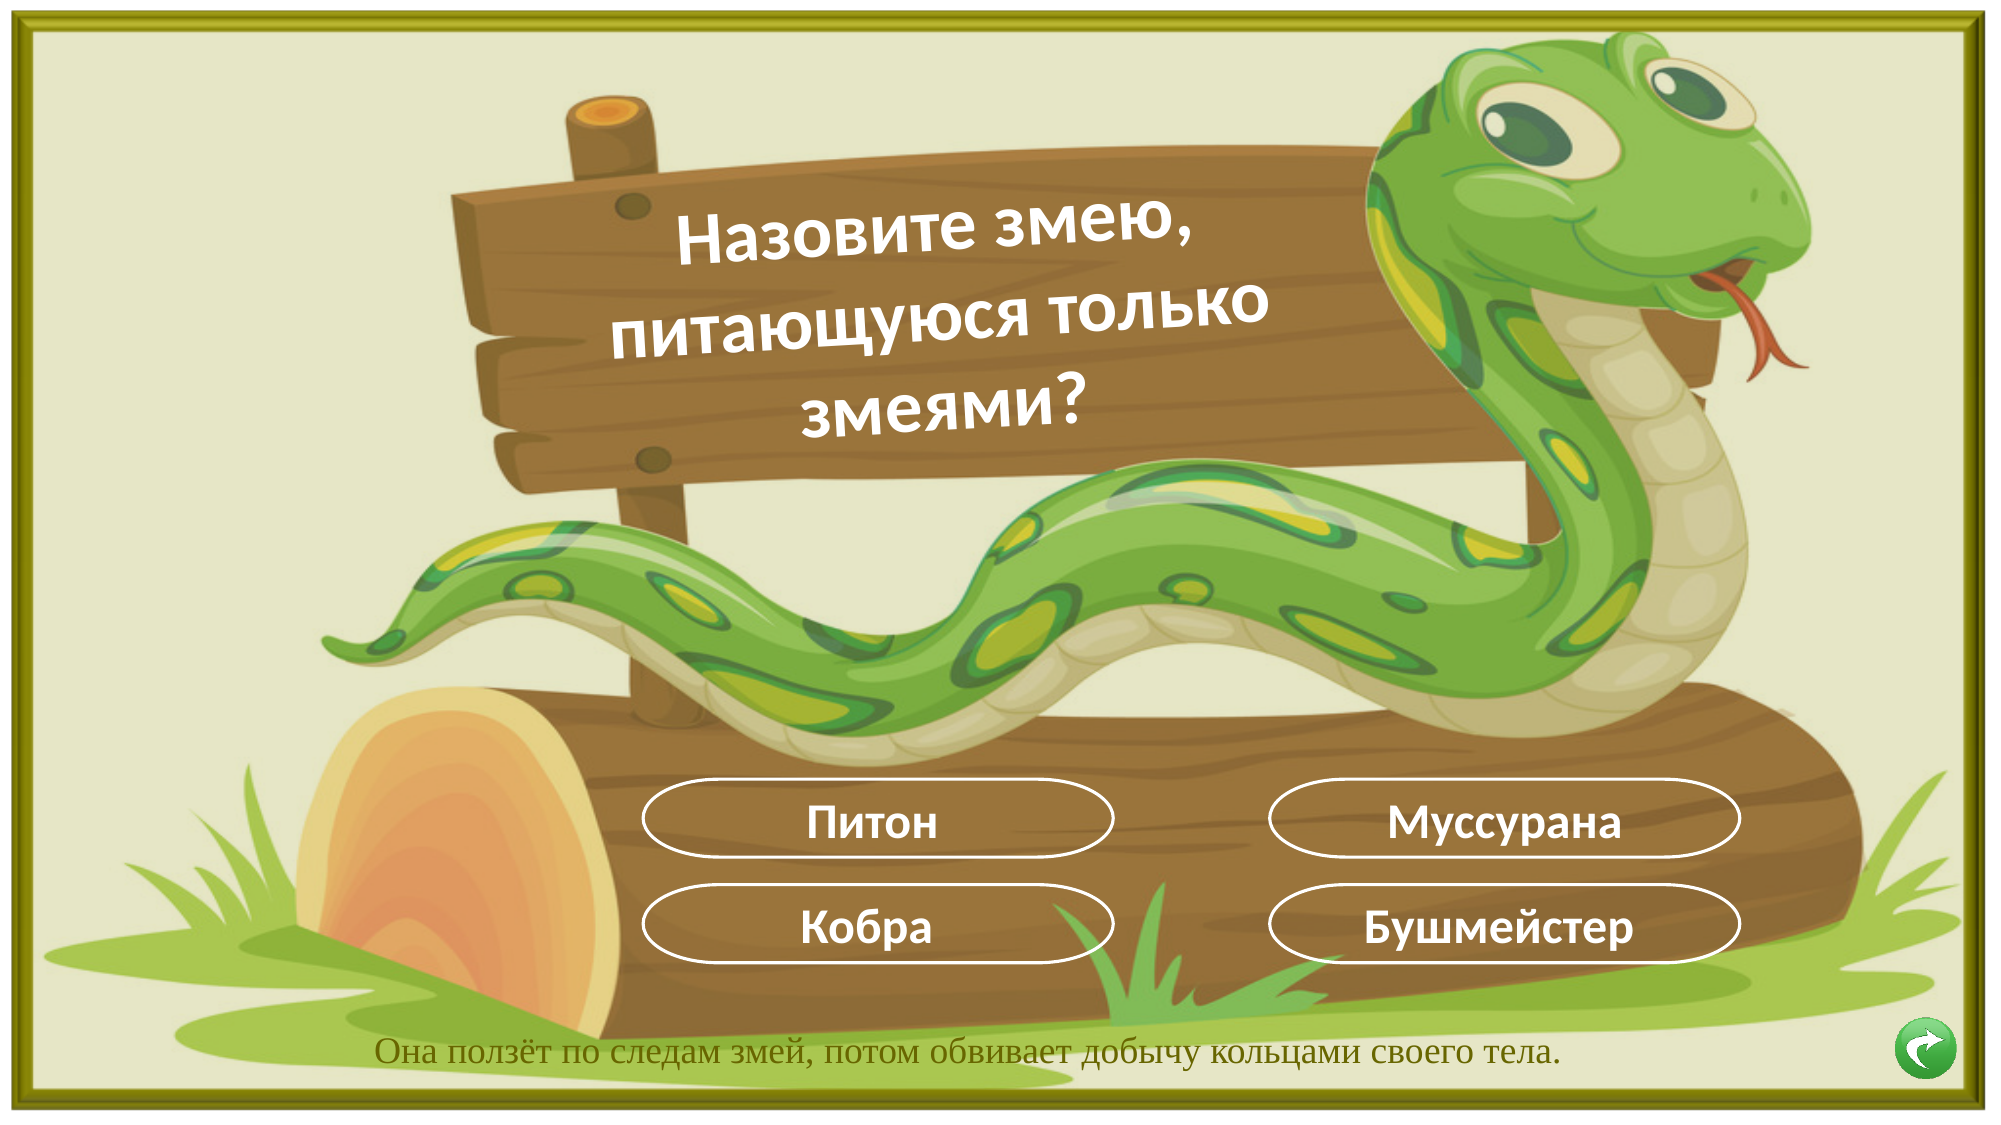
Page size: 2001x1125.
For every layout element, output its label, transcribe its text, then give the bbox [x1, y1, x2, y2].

text_box Назовите змею, питающуюся только змеями? [484, 141, 1395, 479]
text_box Она ползёт по следам змей, потом обвивает добычу кольцами своего тела. [33, 1018, 1893, 1079]
picture [0, 0, 2001, 1125]
text_box Питон [642, 778, 1115, 859]
text_box Бушмейстер [1268, 883, 1741, 964]
text_box Муссурана [1268, 778, 1741, 859]
text_box Кобра [642, 883, 1115, 964]
